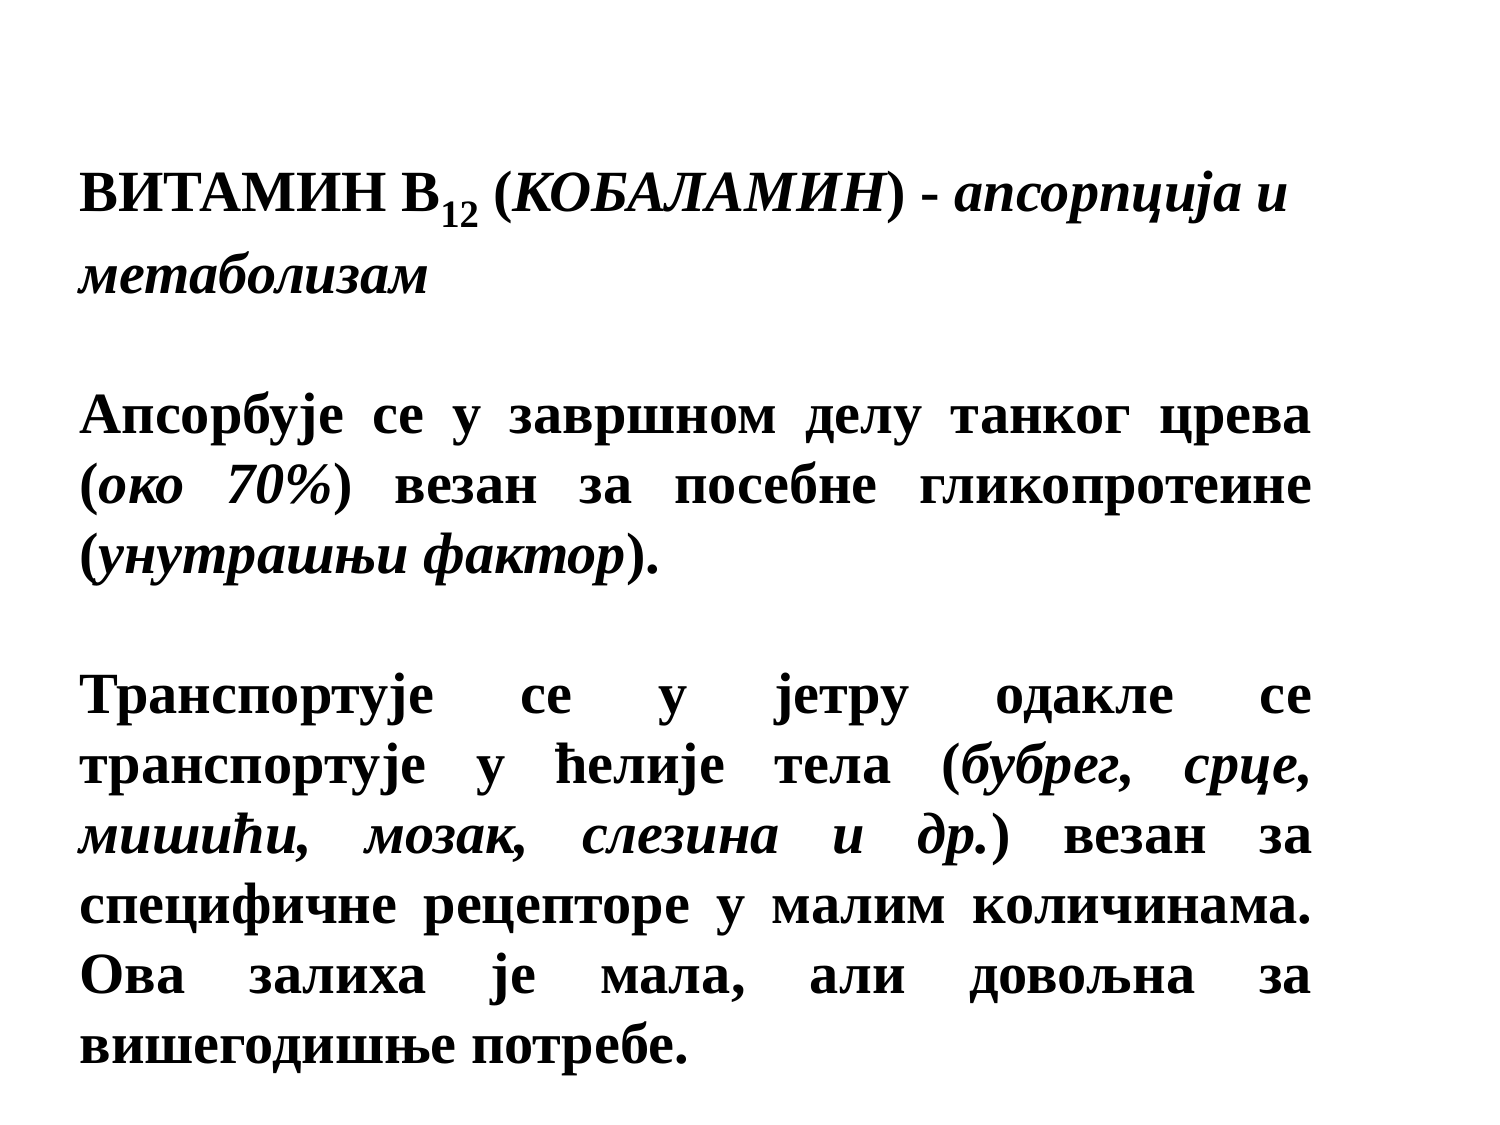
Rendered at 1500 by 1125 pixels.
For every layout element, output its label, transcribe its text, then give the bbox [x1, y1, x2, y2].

text_box ВИТАМИН B12 (КОБАЛАМИН) - апсорпција и метаболизам Апсорбује се у завршном делу танког црева (око 70%) везан за посебне гликопротеине (унутрашњи фактор). Транспортује се у јетру одакле се транспортује у ћелије тела (бубрег, срце, мишићи, мозак, слезина и др.) везан за специфичне рецепторе у малим количинама. Ова залиха је мала, али довољна за вишегодишње потребе. [64, 137, 1328, 1083]
